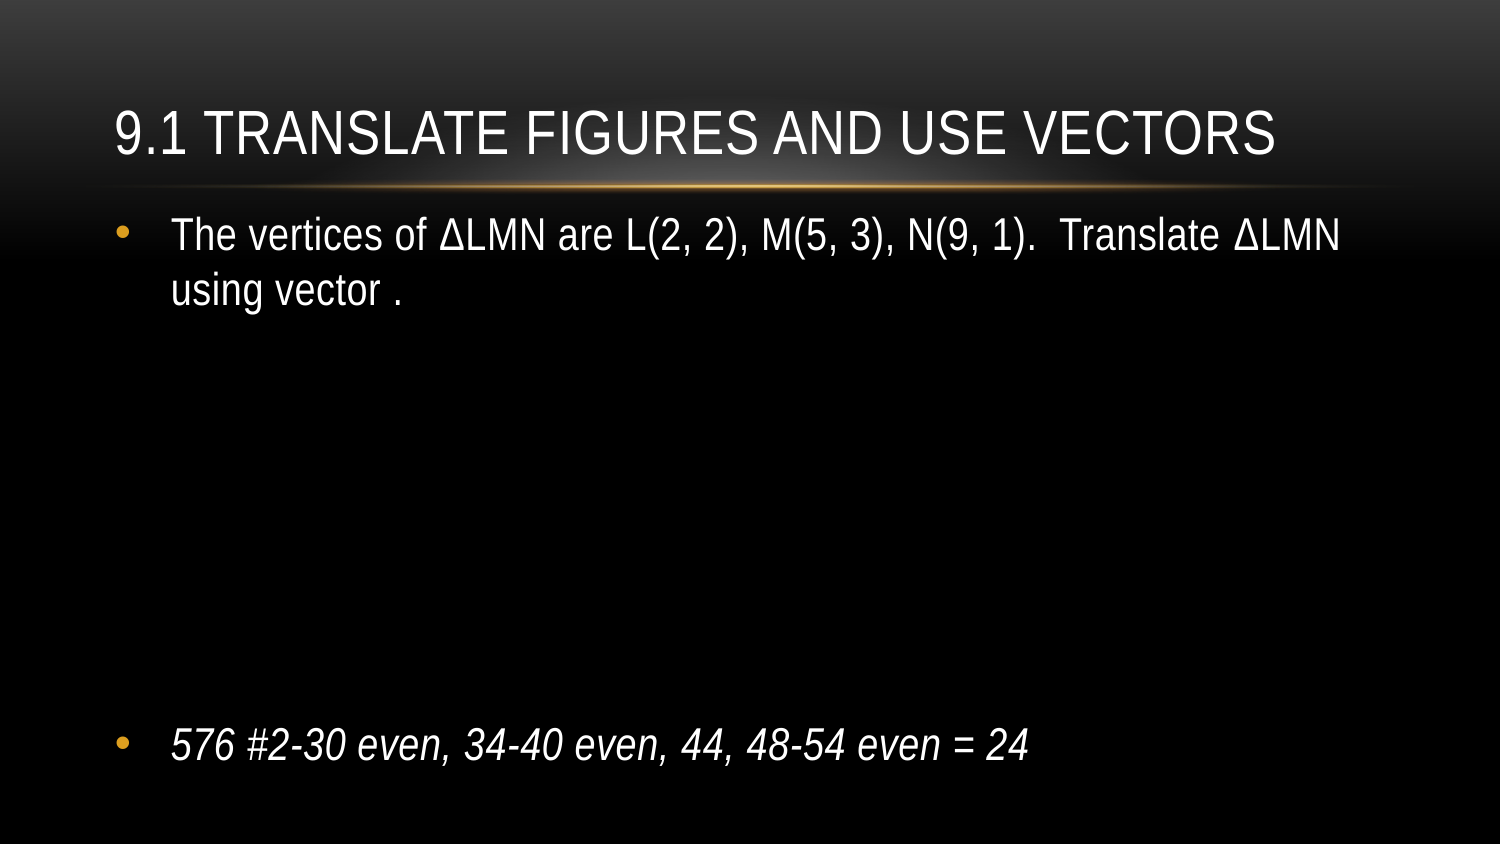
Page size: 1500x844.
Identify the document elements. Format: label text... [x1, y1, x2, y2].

picture [247, 283, 257, 300]
picture [351, 283, 362, 300]
title 9.1 Translate Figures and Use Vectors [99, 33, 1400, 175]
picture [226, 283, 235, 300]
picture [299, 283, 310, 291]
picture [0, 0, 1497, 300]
